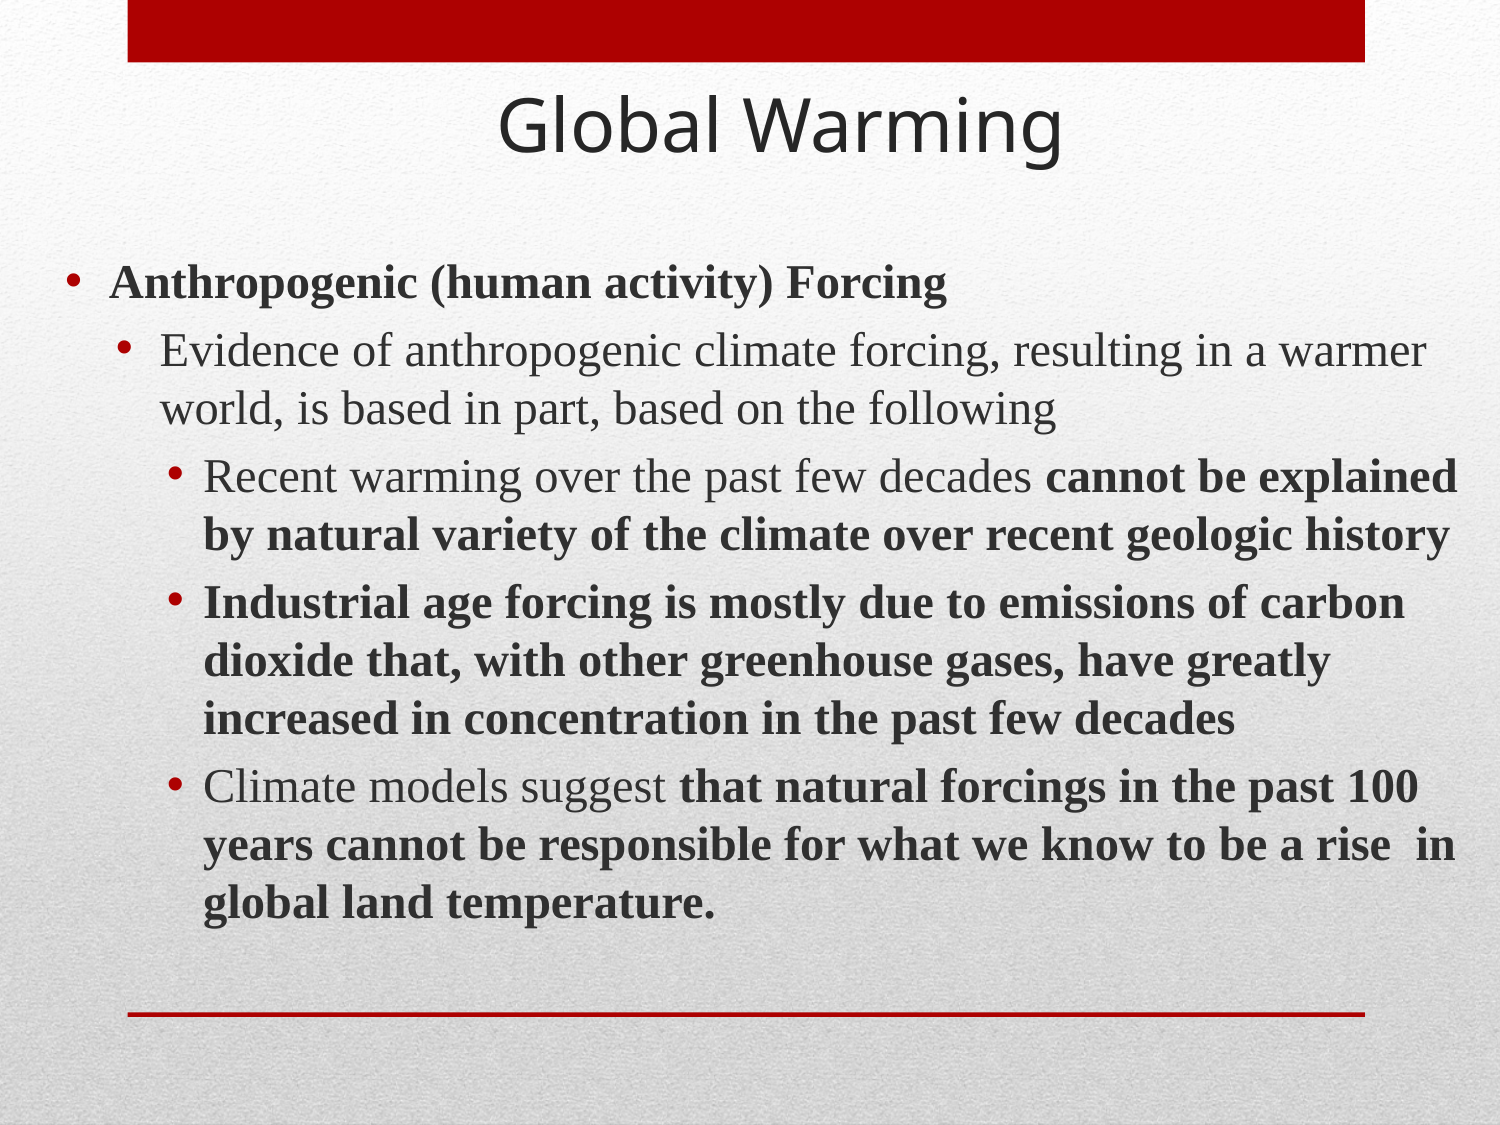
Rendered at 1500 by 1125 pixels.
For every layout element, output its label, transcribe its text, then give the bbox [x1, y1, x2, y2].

list Anthropogenic (human activity) Forcing Evidence of anthropogenic climate forcing, resulting in a warmer world, is based in part, based on the following Recent warming over the past few decades cannot be explained by natural variety of the climate over recent geologic history Industrial age forcing is mostly due to emissions of carbon dioxide that, with other greenhouse gases, have greatly increased in concentration in the past few decades Climate models suggest that natural forcings in the past 100 years cannot be responsible for what we know to be a rise in global land temperature. [50, 174, 1475, 994]
title Global Warming [212, 62, 1350, 175]
